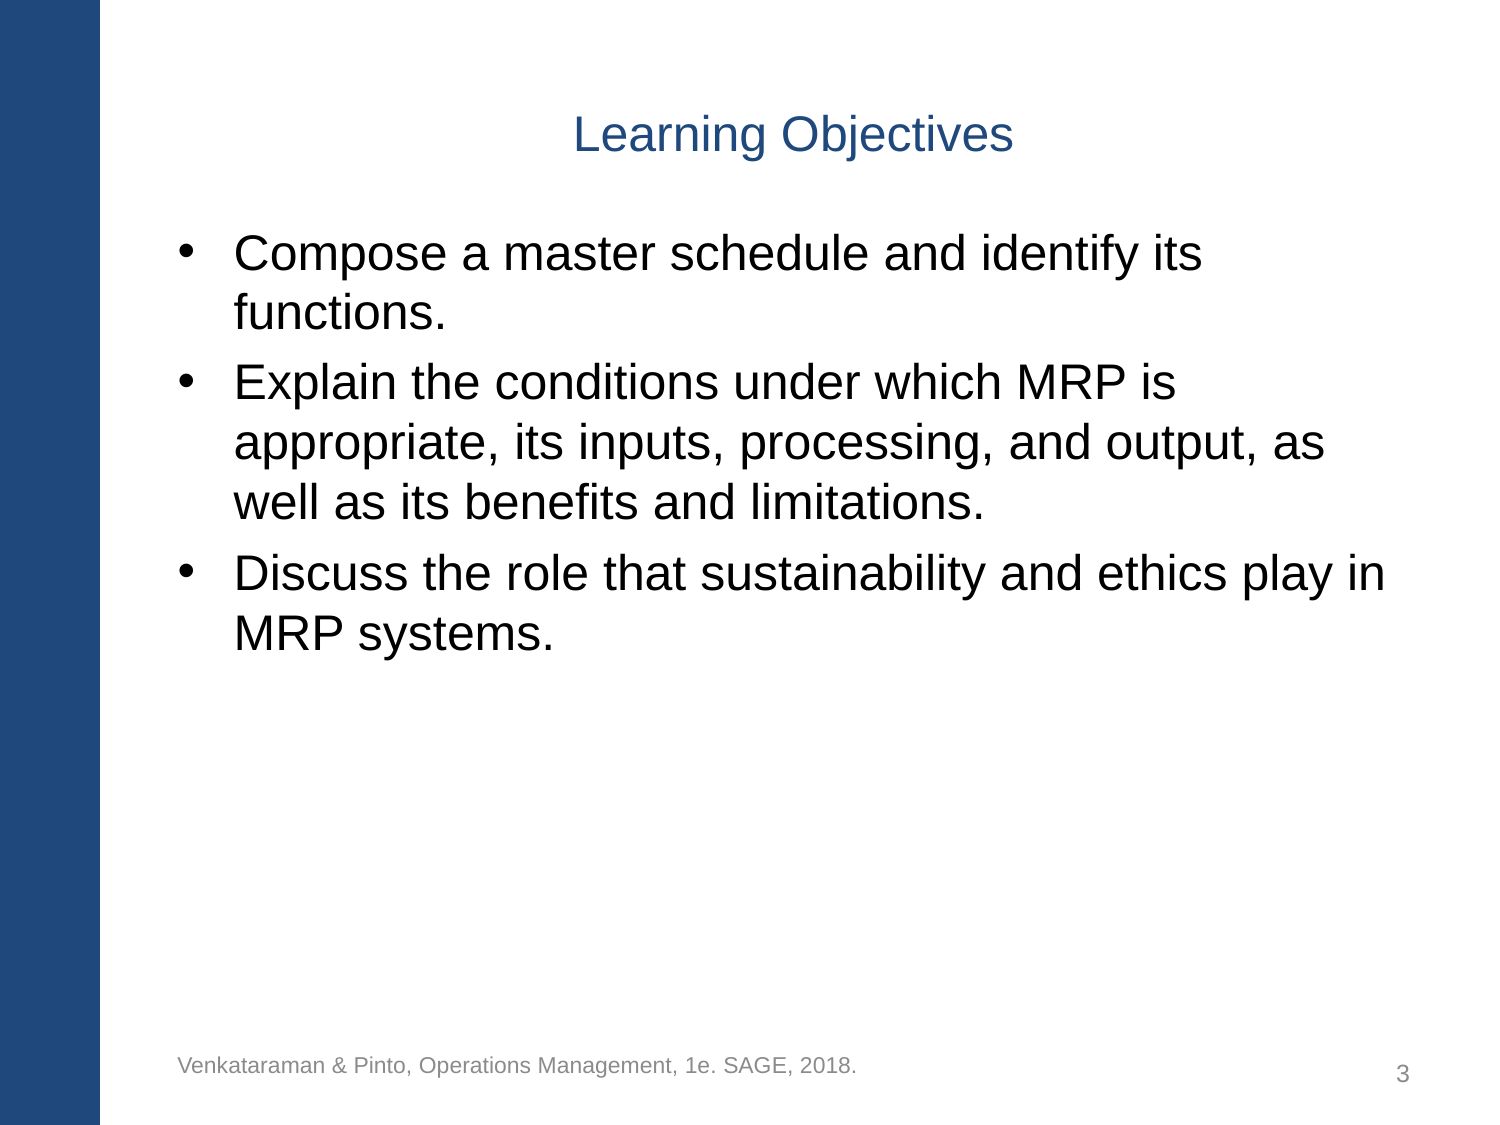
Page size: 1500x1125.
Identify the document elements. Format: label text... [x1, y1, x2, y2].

slide_number 3 [1350, 1042, 1425, 1103]
title Learning Objectives [162, 37, 1425, 212]
footer Venkataraman & Pinto, Operations Management, 1e. SAGE, 2018. [162, 1042, 1313, 1103]
list Compose a master schedule and identify its functions. Explain the conditions under which MRP is appropriate, its inputs, processing, and output, as well as its benefits and limitations. Discuss the role that sustainability and ethics play in MRP systems. [162, 212, 1425, 1025]
